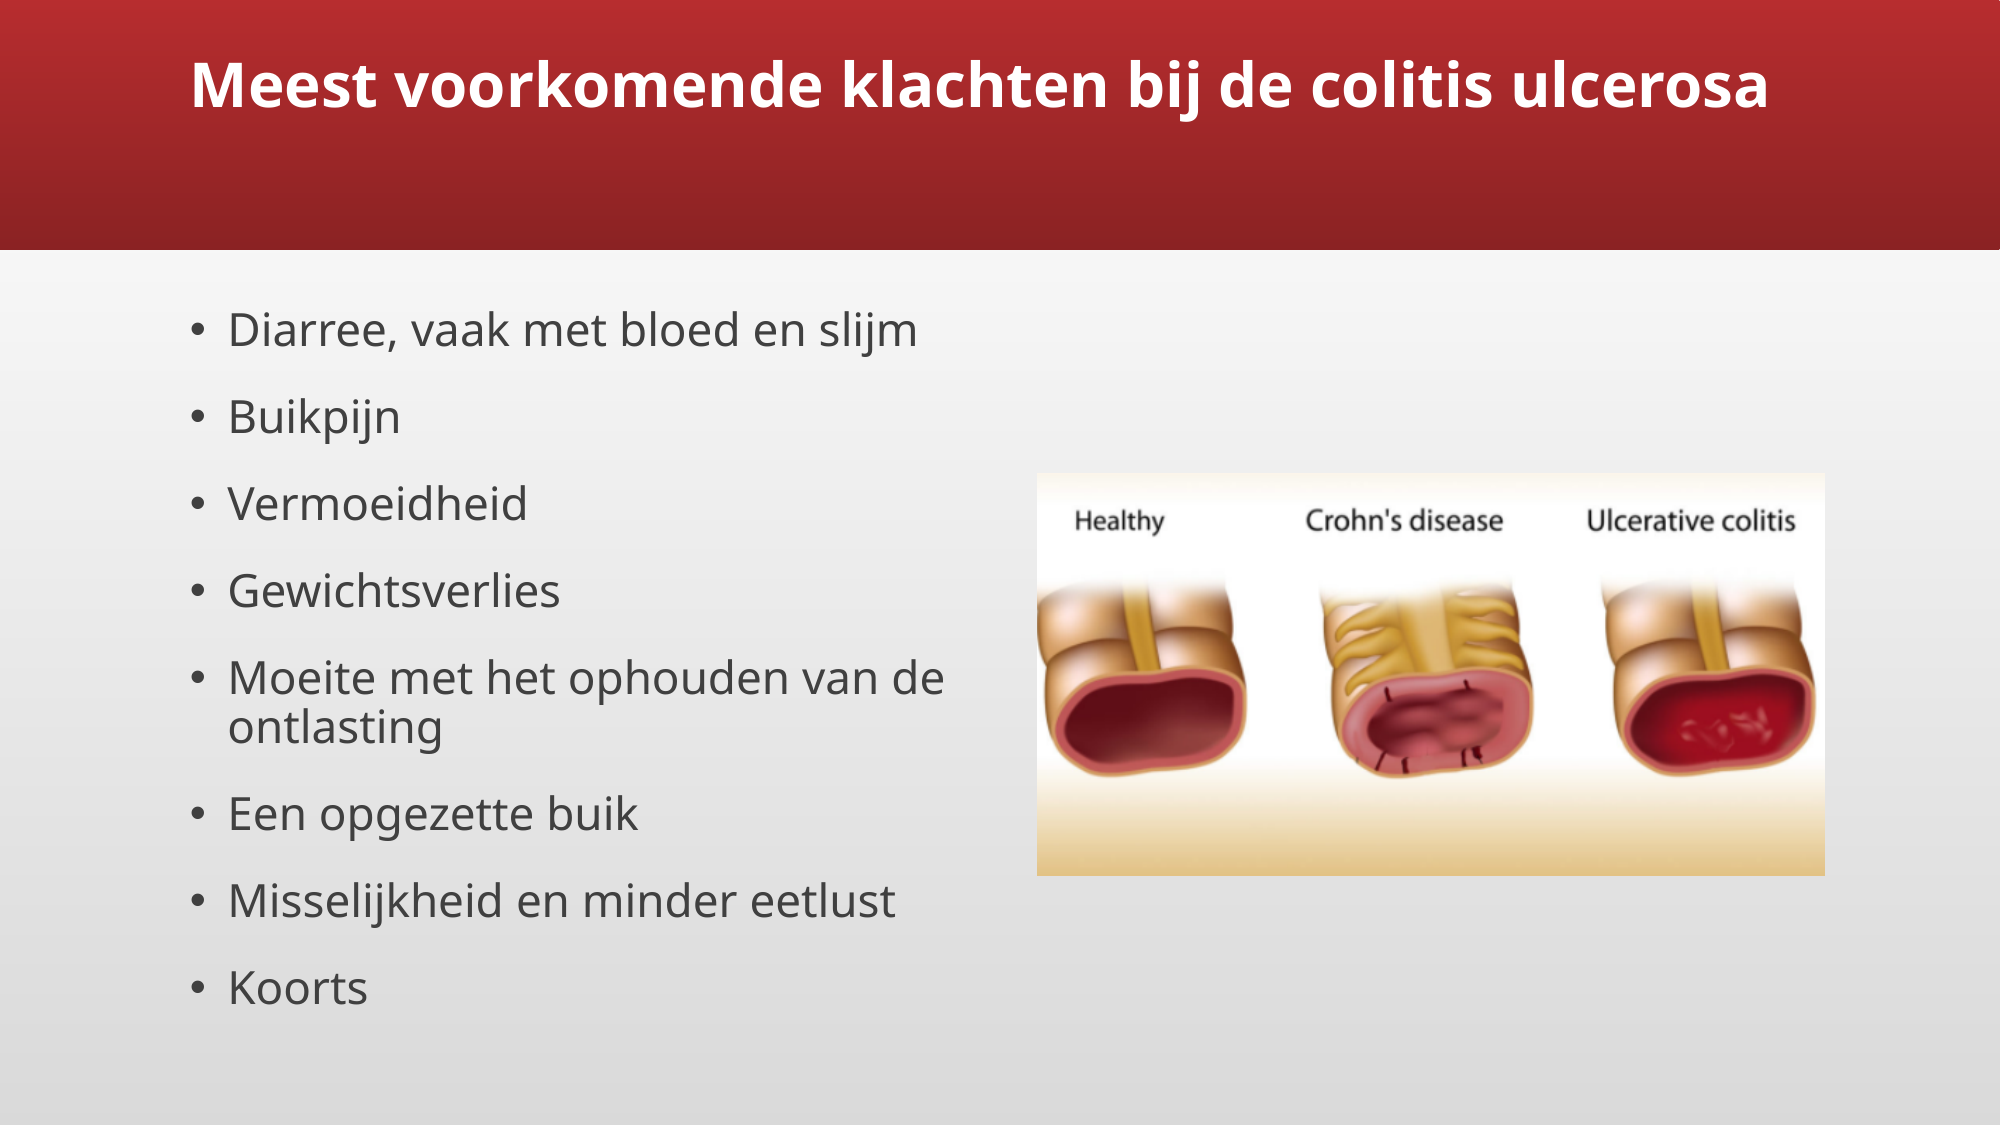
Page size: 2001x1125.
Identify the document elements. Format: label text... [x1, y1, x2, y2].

picture [1037, 473, 1825, 876]
list Diarree, vaak met bloed en slijm Buikpijn Vermoeidheid Gewichtsverlies Moeite met het ophouden van de ontlasting Een opgezette buik Misselijkheid en minder eetlust Koorts [174, 299, 963, 1050]
title Meest voorkomende klachten bij de colitis ulcerosa [174, 16, 1825, 234]
